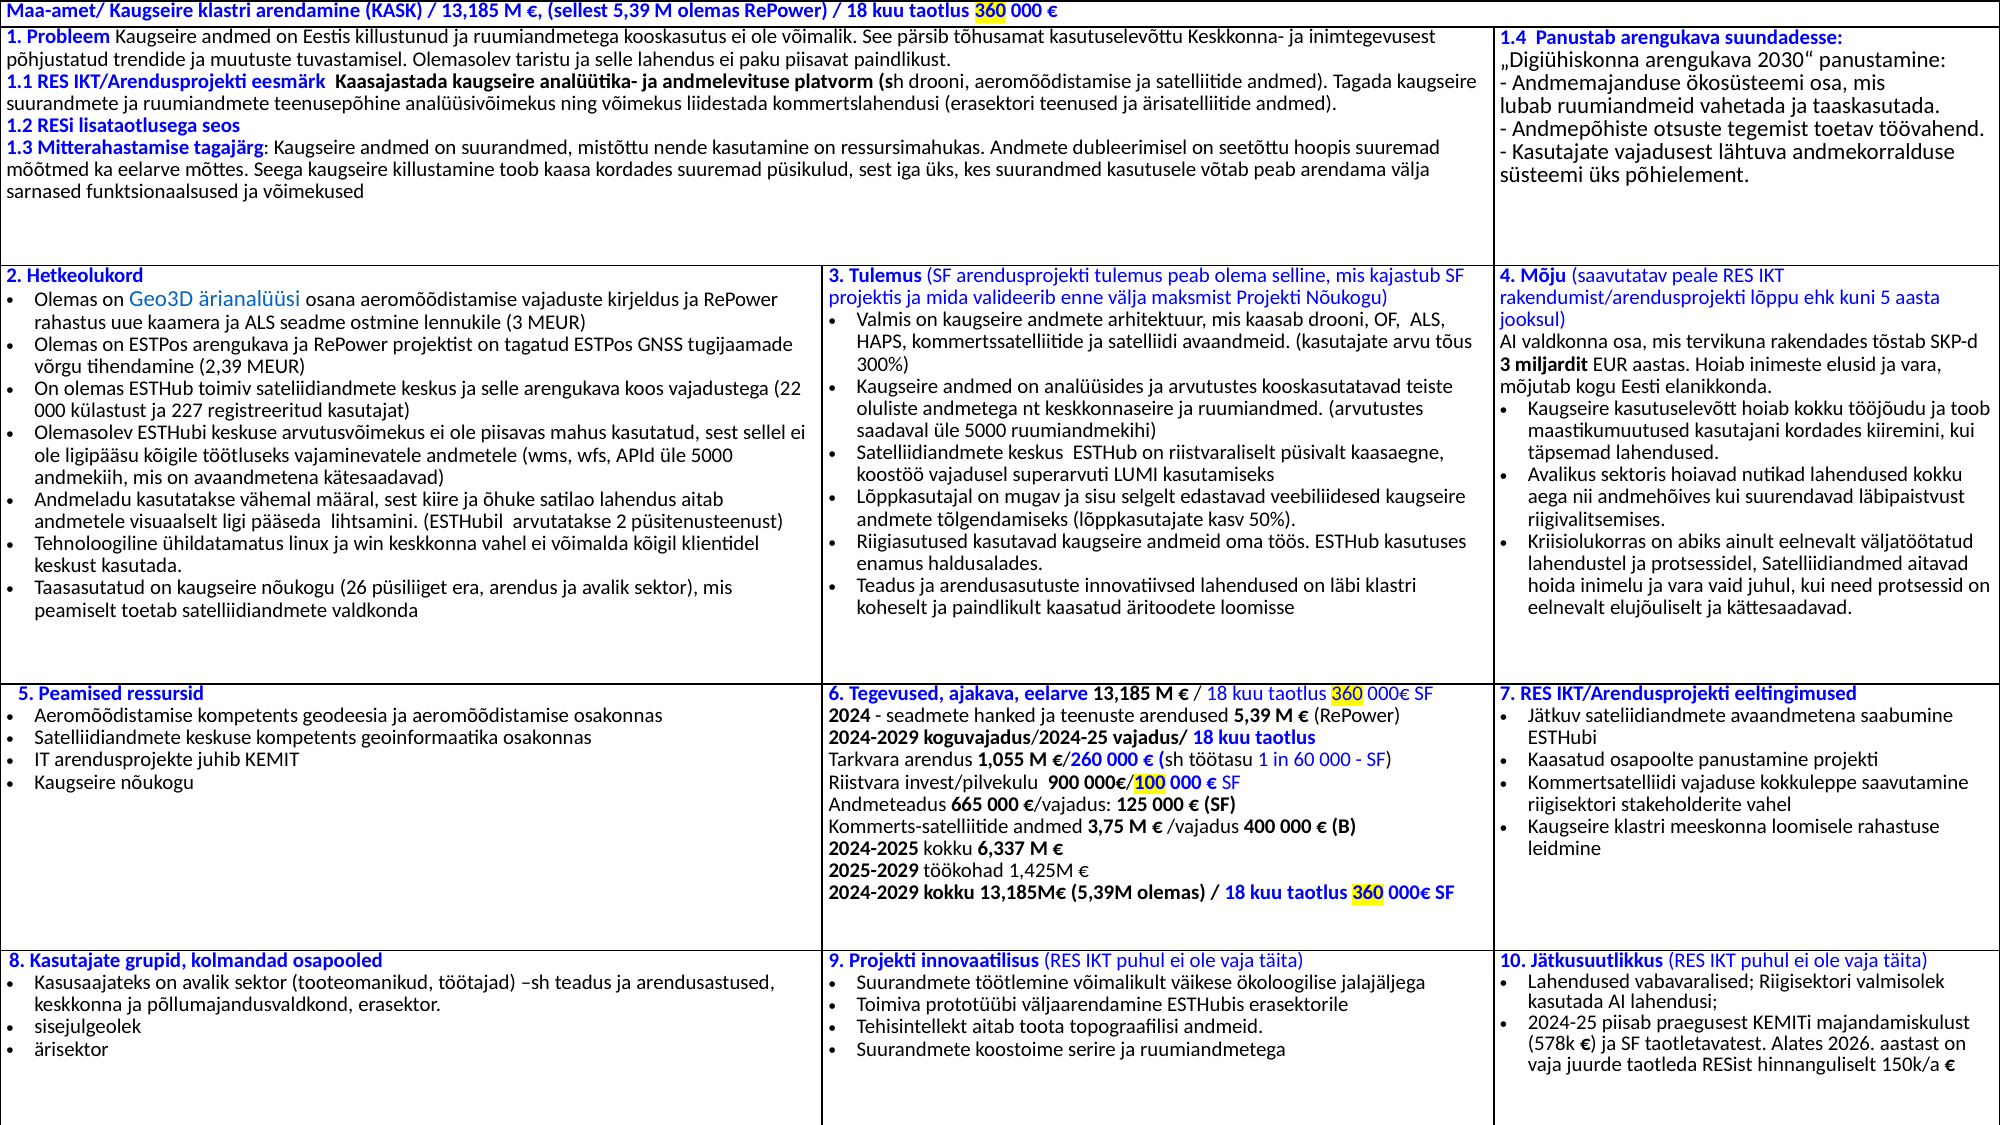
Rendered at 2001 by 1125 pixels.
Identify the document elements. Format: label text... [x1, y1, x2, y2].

table_cell 1. Probleem Kaugseire andmed on Eestis killustunud ja ruumiandmetega kooskasutus ei ole võimalik. See pärsib tõhusamat kasutuselevõttu Keskkonna- ja inimtegevusest põhjustatud trendide ja muutuste tuvastamisel. Olemasolev taristu ja selle lahendus ei paku piisavat paindlikust. 1.1 RES IKT/Arendusprojekti eesmärk Kaasajastada kaugseire analüütika- ja andmelevituse platvorm (sh drooni, aeromõõdistamise ja satelliitide andmed). Tagada kaugseire suurandmete ja ruumiandmete teenusepõhine analüüsivõimekus ning võimekus liidestada kommertslahendusi (erasektori teenused ja ärisatelliitide andmed). 1.2 RESi lisataotlusega seos 1.3 Mitterahastamise tagajärg: Kaugseire andmed on suurandmed, mistõttu nende kasutamine on ressursimahukas. Andmete dubleerimisel on seetõttu hoopis suuremad mõõtmed ka eelarve mõttes. Seega kaugseire killustamine toob kaasa kordades suuremad püsikulud, sest iga üks, kes suurandmed kasutusele võtab peab arendama välja sarnased funktsionaalsused ja võimekused [1, 28, 1493, 265]
table_cell 10. Jätkusuutlikkus (RES IKT puhul ei ole vaja täita) Lahendused vabavaralised; Riigisektori valmisolek kasutada AI lahendusi; 2024-25 piisab praegusest KEMITi majandamiskulust (578k €) ja SF taotletavatest. Alates 2026. aastast on vaja juurde taotleda RESist hinnanguliselt 150k/a € [1495, 951, 1999, 1125]
table_cell 9. Projekti innovaatilisus (RES IKT puhul ei ole vaja täita) Suurandmete töötlemine võimalikult väikese ökoloogilise jalajäljega Toimiva prototüübi väljaarendamine ESTHubis erasektorile Tehisintellekt aitab toota topograafilisi andmeid. Suurandmete koostoime serire ja ruumiandmetega [823, 951, 1493, 1125]
table_cell 2. Hetkeolukord Olemas on Geo3D ärianalüüsi osana aeromõõdistamise vajaduste kirjeldus ja RePower rahastus uue kaamera ja ALS seadme ostmine lennukile (3 MEUR) Olemas on ESTPos arengukava ja RePower projektist on tagatud ESTPos GNSS tugijaamade võrgu tihendamine (2,39 MEUR) On olemas ESTHub toimiv sateliidiandmete keskus ja selle arengukava koos vajadustega (22 000 külastust ja 227 registreeritud kasutajat) Olemasolev ESTHubi keskuse arvutusvõimekus ei ole piisavas mahus kasutatud, sest sellel ei ole ligipääsu kõigile töötluseks vajaminevatele andmetele (wms, wfs, APId üle 5000 andmekiih, mis on avaandmetena kätesaadavad) Andmeladu kasutatakse vähemal määral, sest kiire ja õhuke satilao lahendus aitab andmetele visuaalselt ligi pääseda lihtsamini. (ESTHubil arvutatakse 2 püsitenusteenust) Tehnoloogiline ühildatamatus linux ja win keskkonna vahel ei võimalda kõigil klientidel keskust kasutada. Taasasutatud on kaugseire nõukogu (26 püsiliiget era, arendus ja avalik sektor), mis peamiselt toetab satelliidiandmete valdkonda [1, 266, 821, 683]
table_cell 6. Tegevused, ajakava, eelarve 13,185 M € / 18 kuu taotlus 360 000€ SF 2024 - seadmete hanked ja teenuste arendused 5,39 M € (RePower) 2024-2029 koguvajadus/2024-25 vajadus/ 18 kuu taotlus Tarkvara arendus 1,055 M €/260 000 € (sh töötasu 1 in 60 000 - SF) Riistvara invest/pilvekulu 900 000€/100 000 € SF Andmeteadus 665 000 €/vajadus: 125 000 € (SF) Kommerts-satelliitide andmed 3,75 M € /vajadus 400 000 € (B) 2024-2025 kokku 6,337 M € 2025-2029 töökohad 1,425M € 2024-2029 kokku 13,185M€ (5,39M olemas) / 18 kuu taotlus 360 000€ SF [823, 685, 1493, 950]
table_header Maa-amet/ Kaugseire klastri arendamine (KASK) / 13,185 M €, (sellest 5,39 M olemas RePower) / 18 kuu taotlus 360 000 € [1, 2, 1999, 26]
table_cell 3. Tulemus (SF arendusprojekti tulemus peab olema selline, mis kajastub SF projektis ja mida valideerib enne välja maksmist Projekti Nõukogu) Valmis on kaugseire andmete arhitektuur, mis kaasab drooni, OF, ALS, HAPS, kommertssatelliitide ja satelliidi avaandmeid. (kasutajate arvu tõus 300%) Kaugseire andmed on analüüsides ja arvutustes kooskasutatavad teiste oluliste andmetega nt keskkonnaseire ja ruumiandmed. (arvutustes saadaval üle 5000 ruumiandmekihi) Satelliidiandmete keskus ESTHub on riistvaraliselt püsivalt kaasaegne, koostöö vajadusel superarvuti LUMI kasutamiseks Lõppkasutajal on mugav ja sisu selgelt edastavad veebiliidesed kaugseire andmete tõlgendamiseks (lõppkasutajate kasv 50%). Riigiasutused kasutavad kaugseire andmeid oma töös. ESTHub kasutuses enamus haldusalades. Teadus ja arendusasutuste innovatiivsed lahendused on läbi klastri koheselt ja paindlikult kaasatud äritoodete loomisse [823, 266, 1493, 683]
table_cell 7. RES IKT/Arendusprojekti eeltingimused Jätkuv sateliidiandmete avaandmetena saabumine ESTHubi Kaasatud osapoolte panustamine projekti Kommertsatelliidi vajaduse kokkuleppe saavutamine riigisektori stakeholderite vahel Kaugseire klastri meeskonna loomisele rahastuse leidmine [1495, 685, 1999, 950]
table_cell 5. Peamised ressursid Aeromõõdistamise kompetents geodeesia ja aeromõõdistamise osakonnas Satelliidiandmete keskuse kompetents geoinformaatika osakonnas IT arendusprojekte juhib KEMIT Kaugseire nõukogu [1, 685, 821, 950]
table_cell 4. Mõju (saavutatav peale RES IKT rakendumist/arendusprojekti lõppu ehk kuni 5 aasta jooksul) AI valdkonna osa, mis tervikuna rakendades tõstab SKP-d 3 miljardit EUR aastas. Hoiab inimeste elusid ja vara, mõjutab kogu Eesti elanikkonda. Kaugseire kasutuselevõtt hoiab kokku tööjõudu ja toob maastikumuutused kasutajani kordades kiiremini, kui täpsemad lahendused. Avalikus sektoris hoiavad nutikad lahendused kokku aega nii andmehõives kui suurendavad läbipaistvust riigivalitsemises. Kriisiolukorras on abiks ainult eelnevalt väljatöötatud lahendustel ja protsessidel, Satelliidiandmed aitavad hoida inimelu ja vara vaid juhul, kui need protsessid on eelnevalt elujõuliselt ja kättesaadavad. [1495, 266, 1999, 683]
table_cell 1.4 Panustab arengukava suundadesse: „Digiühiskonna arengukava 2030“ panustamine: - Andmemajanduse ökosüsteemi osa, mis lubab ruumiandmeid vahetada ja taaskasutada. - Andmepõhiste otsuste tegemist toetav töövahend. - Kasutajate vajadusest lähtuva andmekorralduse süsteemi üks põhielement. [1495, 28, 1999, 265]
table_cell 8. Kasutajate grupid, kolmandad osapooled Kasusaajateks on avalik sektor (tooteomanikud, töötajad) –sh teadus ja arendusastused, keskkonna ja põllumajandusvaldkond, erasektor. sisejulgeolek ärisektor [1, 951, 821, 1125]
